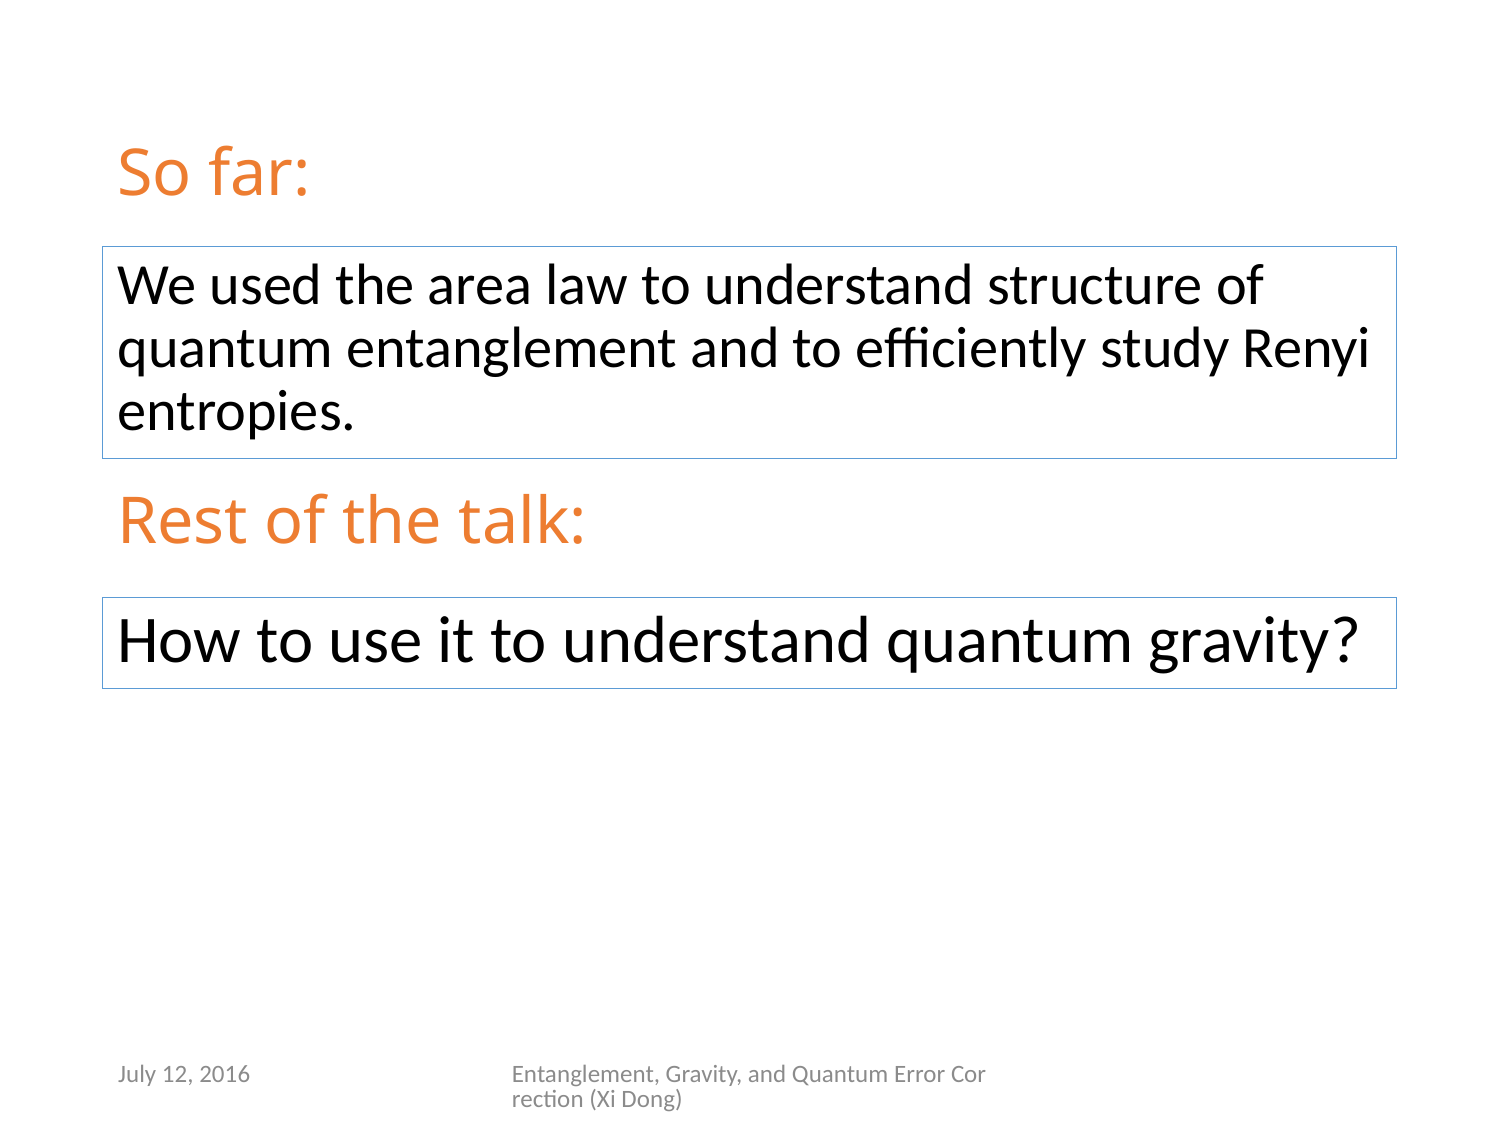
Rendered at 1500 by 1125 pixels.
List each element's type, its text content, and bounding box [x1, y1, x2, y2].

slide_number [103, 1042, 441, 1103]
text_box How to use it to understand quantum gravity? [102, 597, 1397, 689]
text_box We used the area law to understand structure of quantum entanglement and to efficiently study Renyi entropies. [102, 246, 1397, 459]
title So far: Rest of the talk: [102, 127, 1397, 246]
footer Entanglement, Gravity, and Quantum Error Correction (Xi Dong) [496, 1042, 1004, 1103]
title So far: Rest of the talk: [102, 459, 1397, 565]
